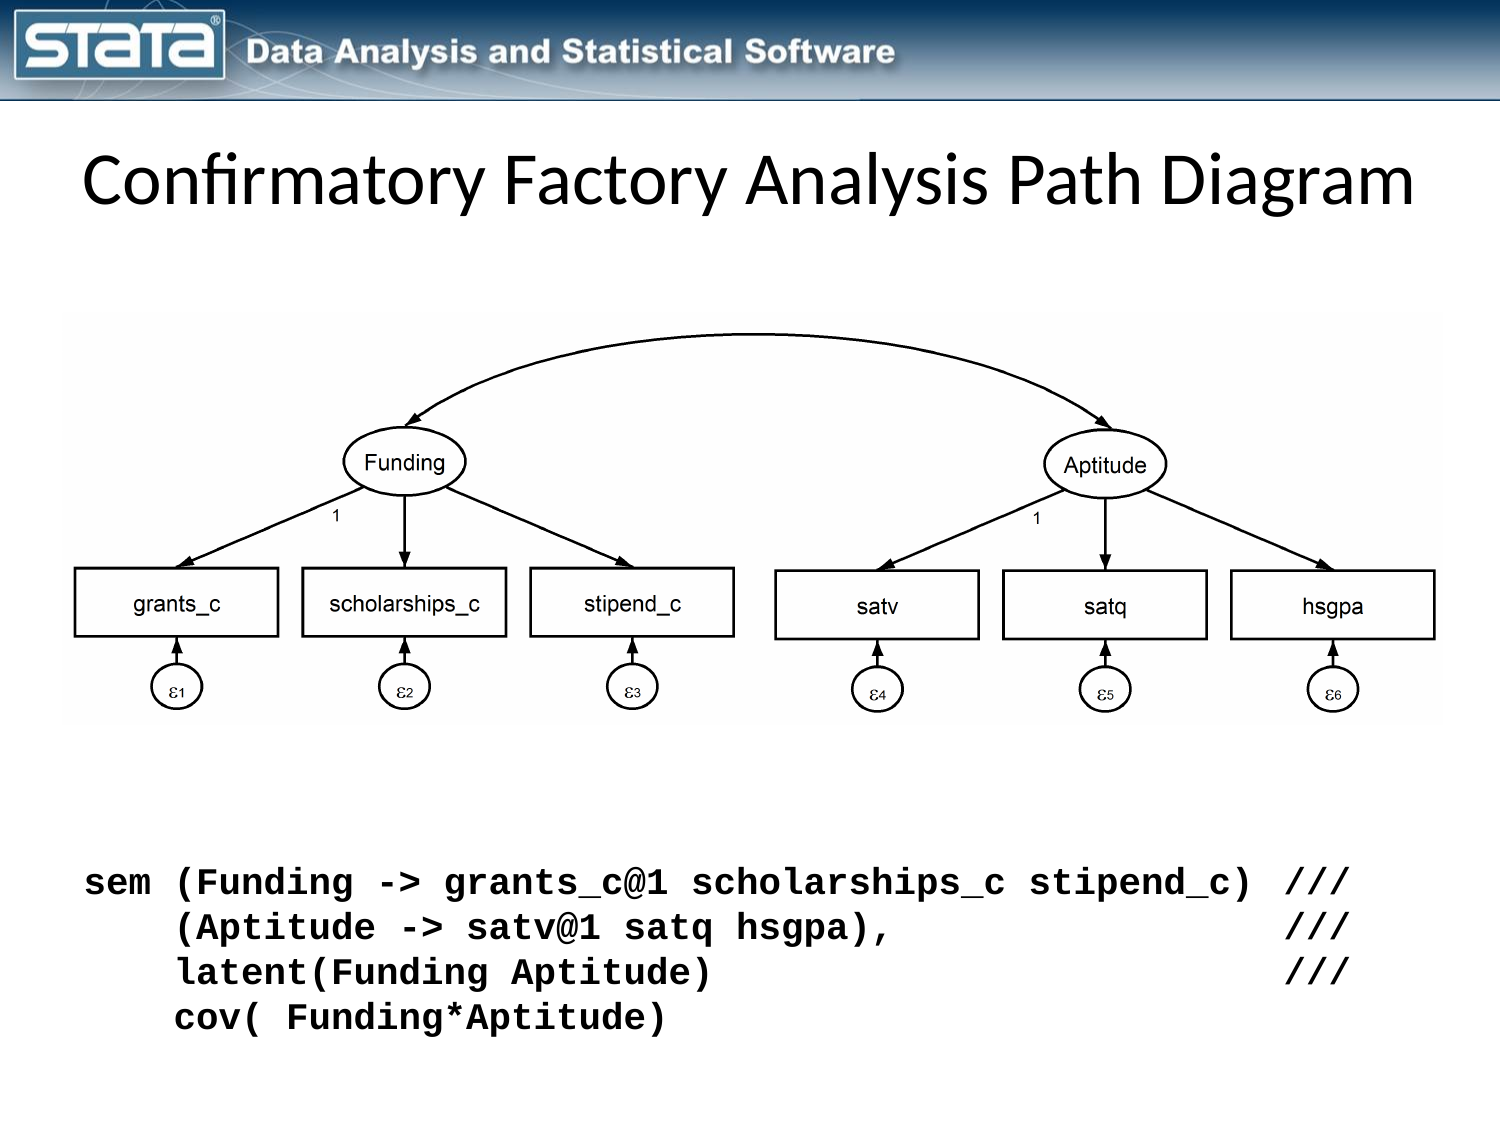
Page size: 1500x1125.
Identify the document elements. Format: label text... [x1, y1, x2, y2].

text_box sem (Funding -> grants_c@1 scholarships_c stipend_c) /// (Aptitude -> satv@1 satq hsgpa), /// latent(Funding Aptitude) /// cov( Funding*Aptitude) [68, 849, 1389, 1045]
picture [62, 312, 1443, 726]
title Confirmatory Factory Analysis Path Diagram [0, 112, 1500, 238]
picture [0, 0, 1500, 101]
